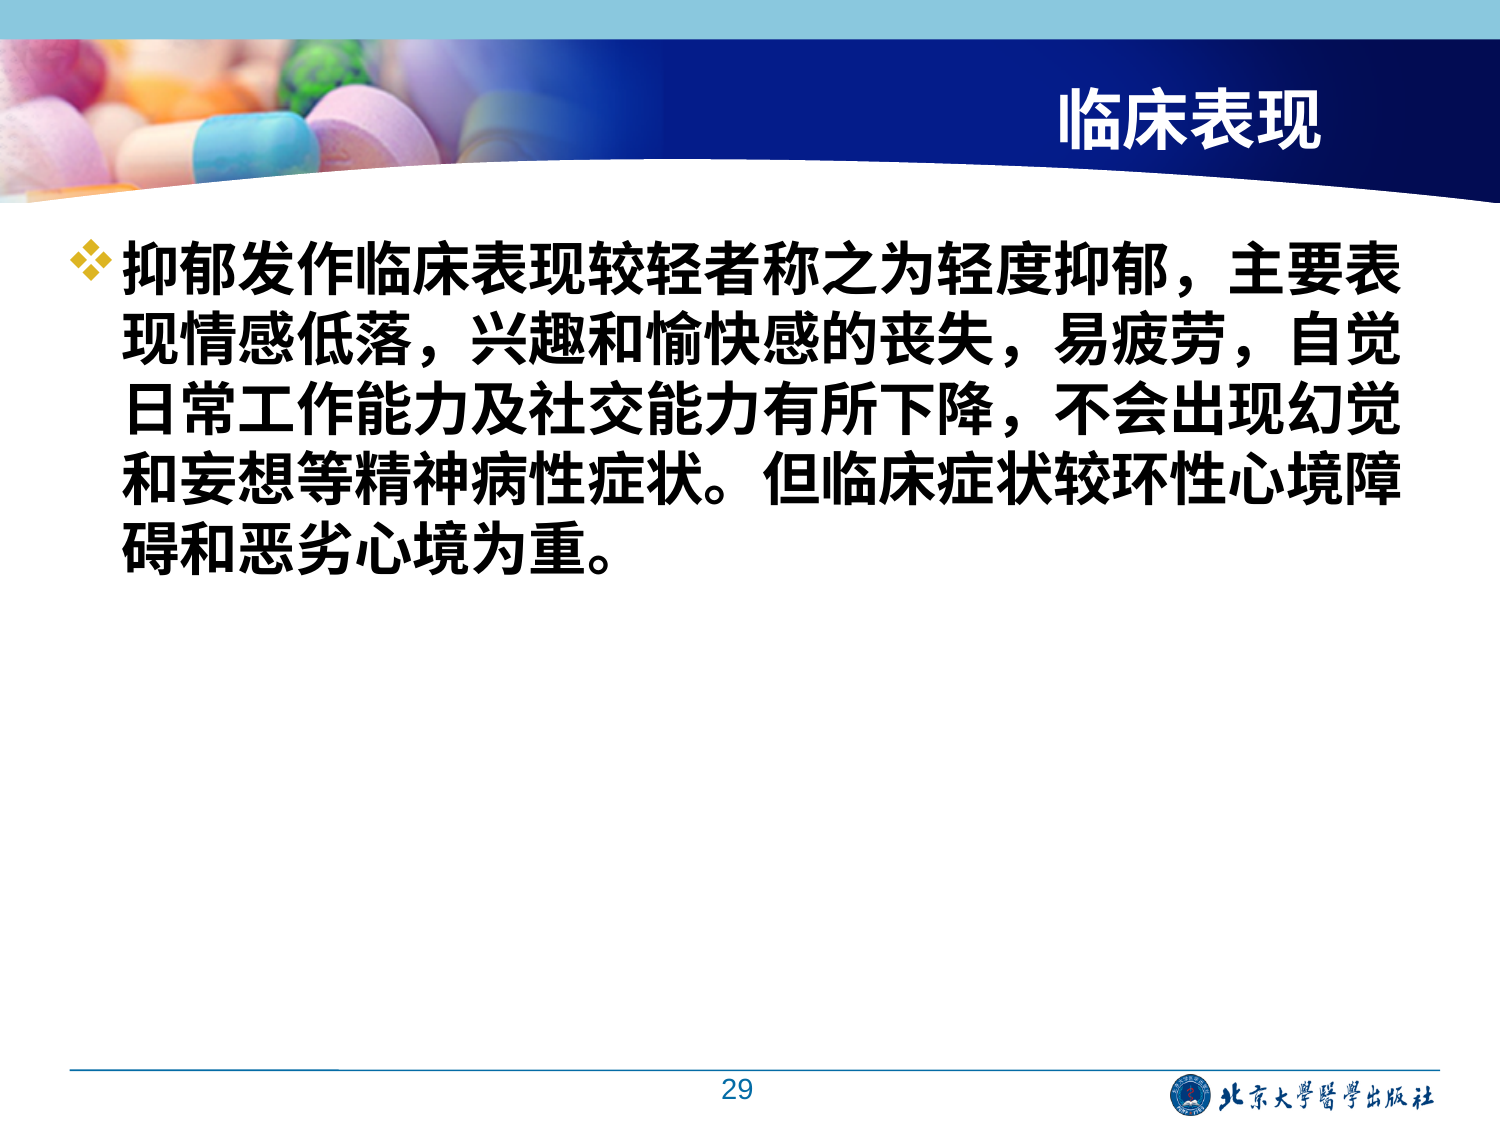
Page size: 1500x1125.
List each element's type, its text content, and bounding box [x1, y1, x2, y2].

slide_number 29 [562, 1062, 913, 1114]
picture [0, 40, 1500, 203]
picture [1170, 1074, 1436, 1118]
list 抑郁发作临床表现较轻者称之为轻度抑郁，主要表现情感低落，兴趣和愉快感的丧失，易疲劳，自觉日常工作能力及社交能力有所下降，不会出现幻觉和妄想等精神病性症状。但临床症状较环性心境障碍和恶劣心境为重。 [49, 224, 1463, 1026]
text_box 临床表现 [949, 70, 1442, 165]
